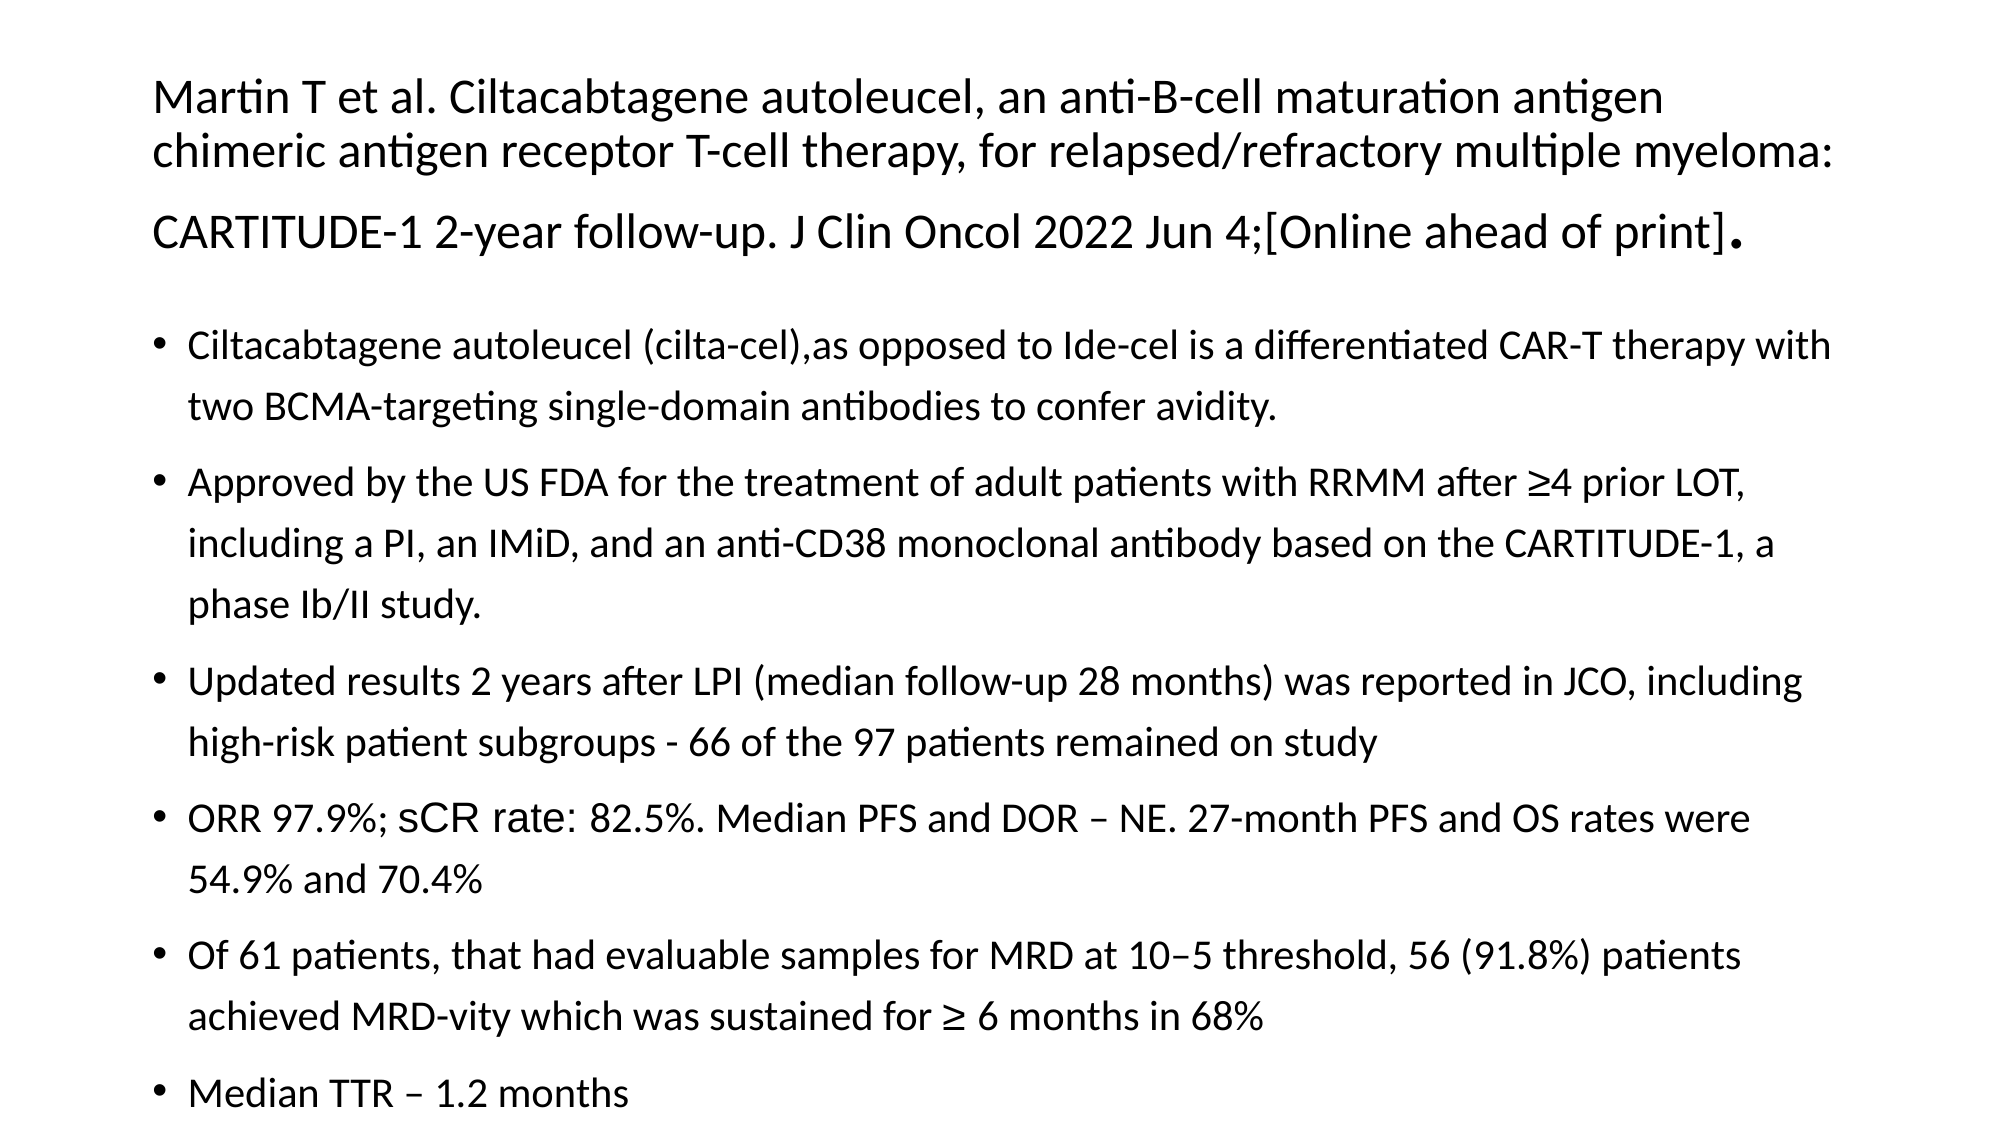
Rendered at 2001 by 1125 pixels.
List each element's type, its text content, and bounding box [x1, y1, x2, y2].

list Ciltacabtagene autoleucel (cilta-cel),as opposed to Ide-cel is a differentiated CAR-T therapy with two BCMA-targeting single-domain antibodies to confer avidity. Approved by the US FDA for the treatment of adult patients with RRMM after ≥4 prior LOT, including a PI, an IMiD, and an anti-CD38 monoclonal antibody based on the CARTITUDE-1, a phase Ib/II study. Updated results 2 years after LPI (median follow-up 28 months) was reported in JCO, including high-risk patient subgroups - 66 of the 97 patients remained on study ORR 97.9%; sCR rate: 82.5%. Median PFS and DOR – NE. 27-month PFS and OS rates were 54.9% and 70.4% Of 61 patients, that had evaluable samples for MRD at 10–5 threshold, 56 (91.8%) patients achieved MRD-vity which was sustained for ≥ 6 months in 68% Median TTR – 1.2 months [137, 299, 1863, 1125]
title Martin T et al. Ciltacabtagene autoleucel, an anti-B-cell maturation antigen chimeric antigen receptor T-cell therapy, for relapsed/refractory multiple myeloma: CARTITUDE-1 2-year follow-up. J Clin Oncol 2022 Jun 4;[Online ahead of print]. [137, 59, 1863, 278]
